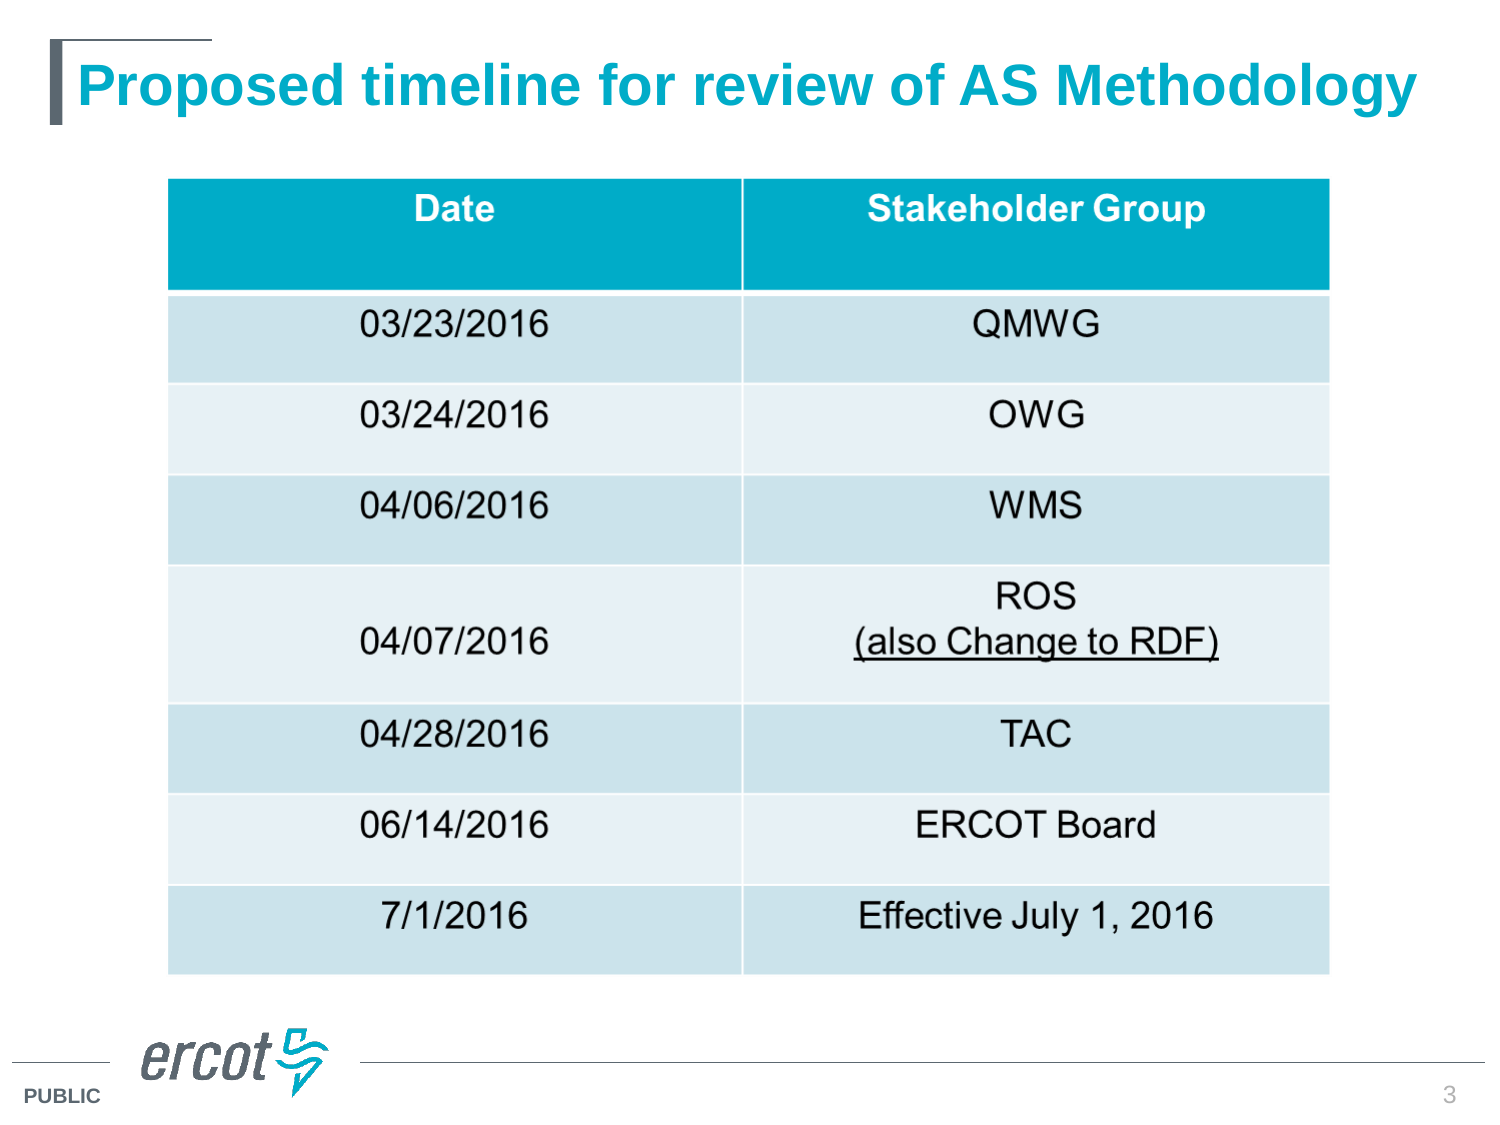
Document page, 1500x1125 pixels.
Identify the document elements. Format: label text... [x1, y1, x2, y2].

slide_number 3 [1412, 1076, 1488, 1112]
picture [137, 1024, 332, 1100]
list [165, 172, 1335, 978]
title Proposed timeline for review of AS Methodology [62, 39, 1450, 125]
